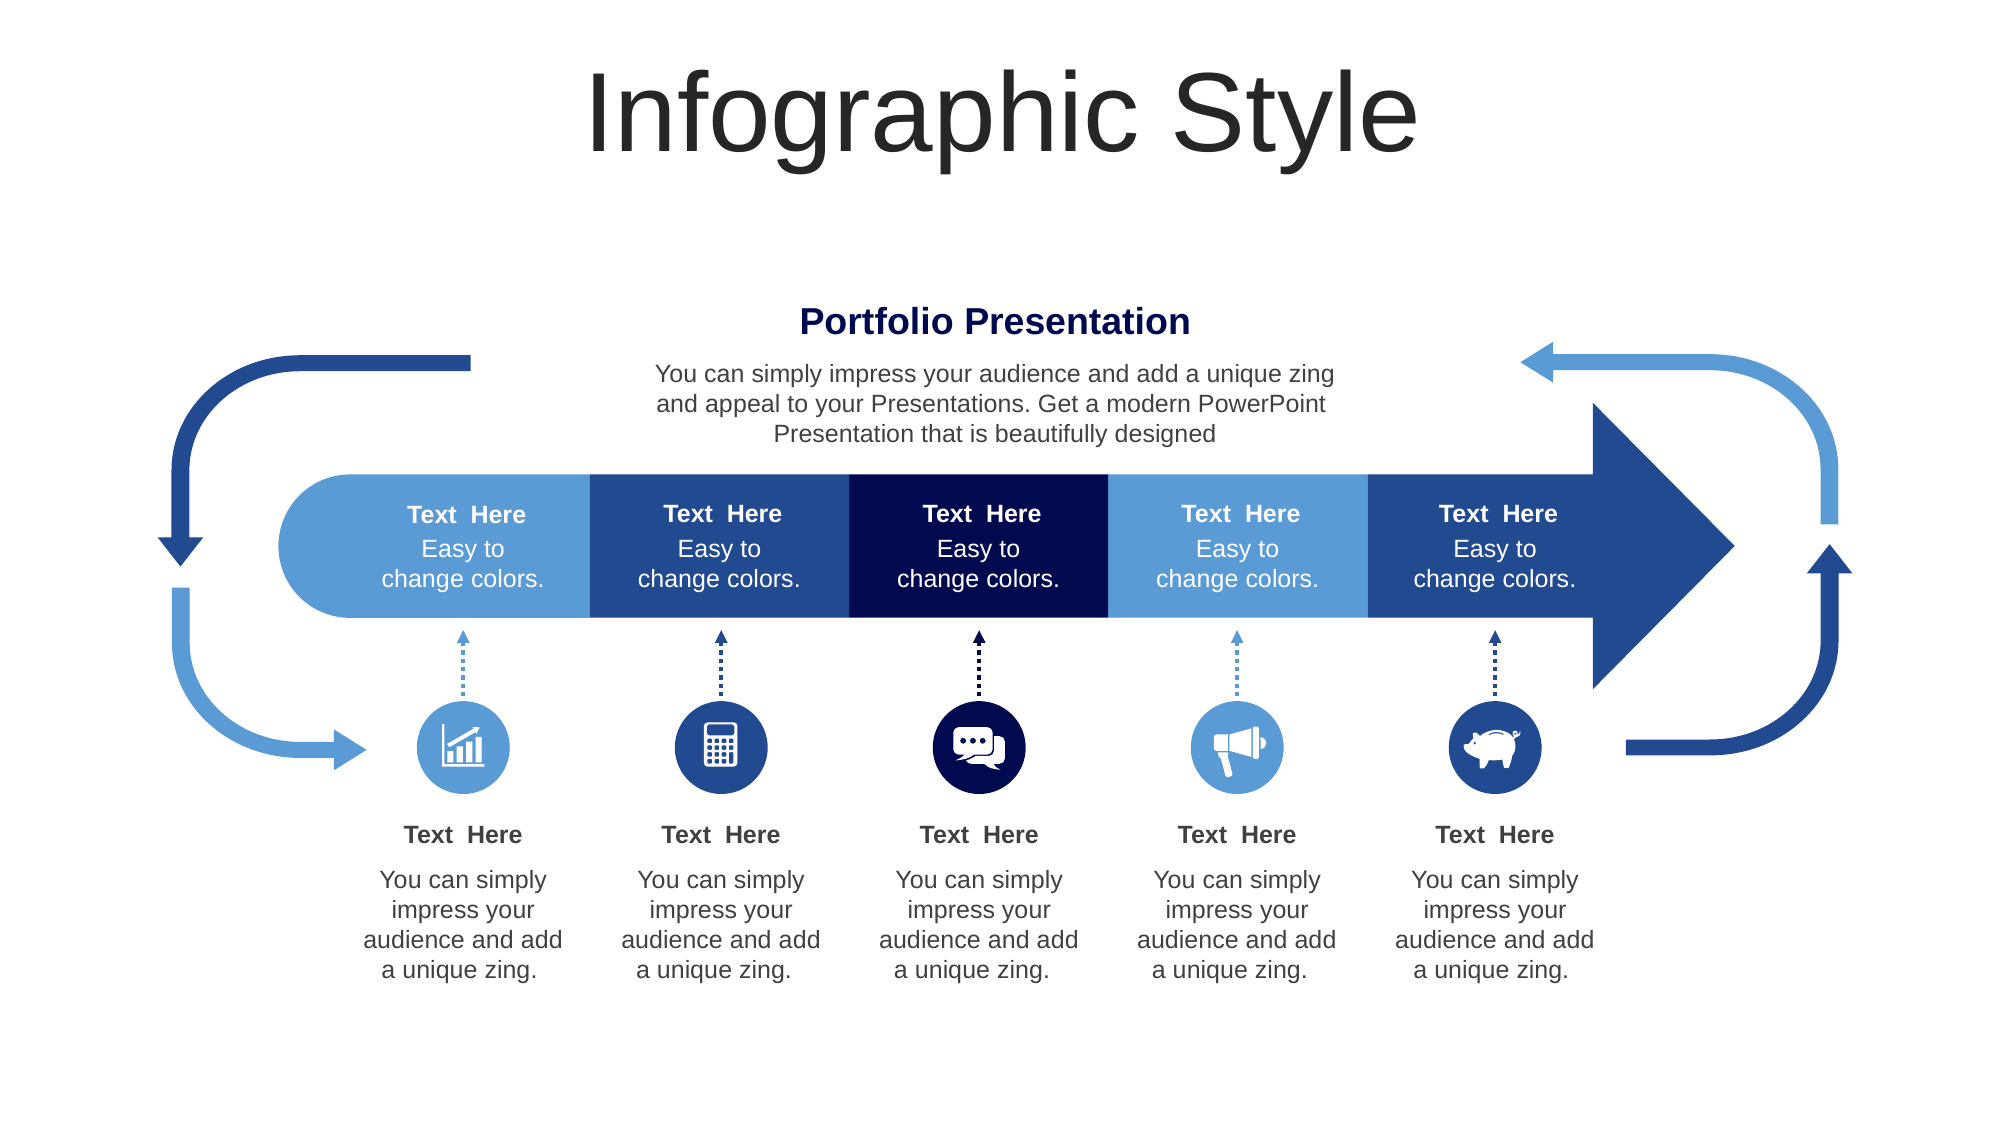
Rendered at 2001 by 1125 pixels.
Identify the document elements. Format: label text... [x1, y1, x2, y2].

list Infographic Style [53, 55, 1952, 175]
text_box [621, 490, 818, 601]
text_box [1377, 811, 1614, 993]
text_box [1453, 771, 1537, 796]
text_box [635, 284, 1356, 341]
text_box [1223, 771, 1234, 779]
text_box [603, 811, 840, 993]
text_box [345, 811, 582, 993]
text_box [422, 771, 505, 796]
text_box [157, 341, 1853, 771]
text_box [364, 490, 562, 602]
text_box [880, 490, 1078, 601]
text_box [1139, 490, 1337, 601]
text_box [679, 771, 763, 796]
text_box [1119, 811, 1356, 993]
text_box [937, 771, 1021, 796]
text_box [1396, 490, 1594, 601]
text_box [1195, 771, 1279, 796]
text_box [861, 811, 1098, 993]
